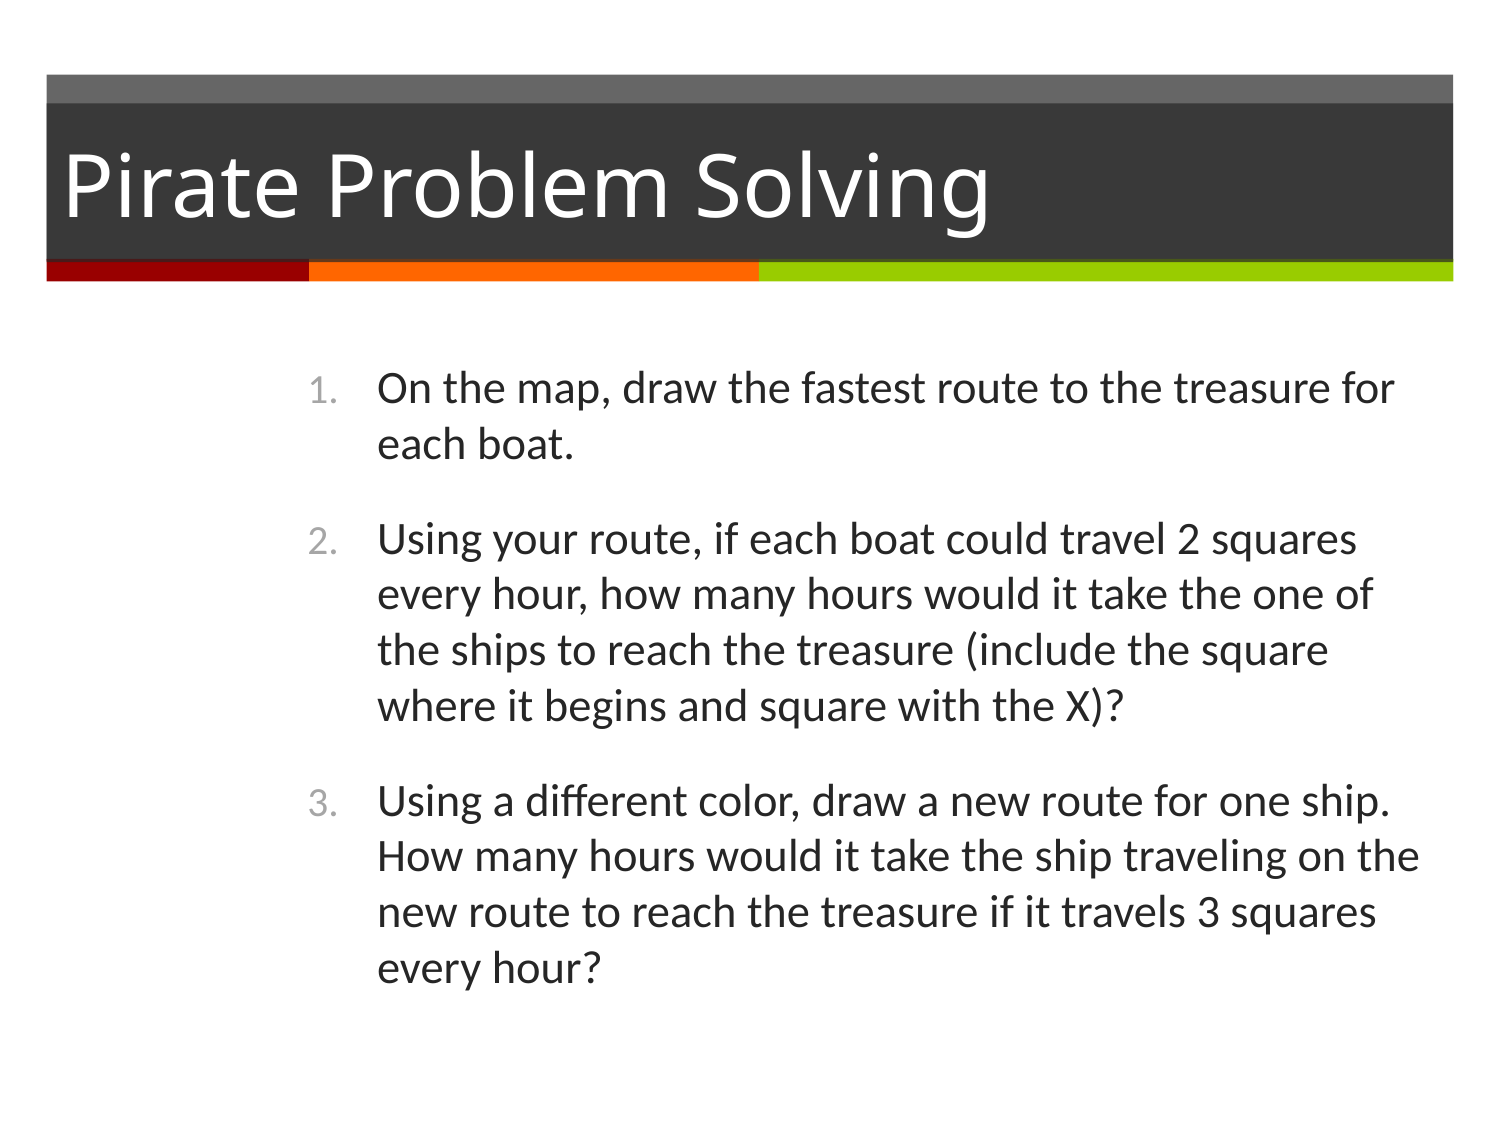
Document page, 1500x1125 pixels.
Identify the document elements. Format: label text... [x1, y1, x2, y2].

title Pirate Problem Solving [46, 103, 1454, 263]
list On the map, draw the fastest route to the treasure for each boat. Using your route, if each boat could travel 2 squares every hour, how many hours would it take the one of the ships to reach the treasure (include the square where it begins and square with the X)? Using a different color, draw a new route for one ship. How many hours would it take the ship traveling on the new route to reach the treasure if it travels 3 squares every hour? [292, 350, 1454, 1005]
